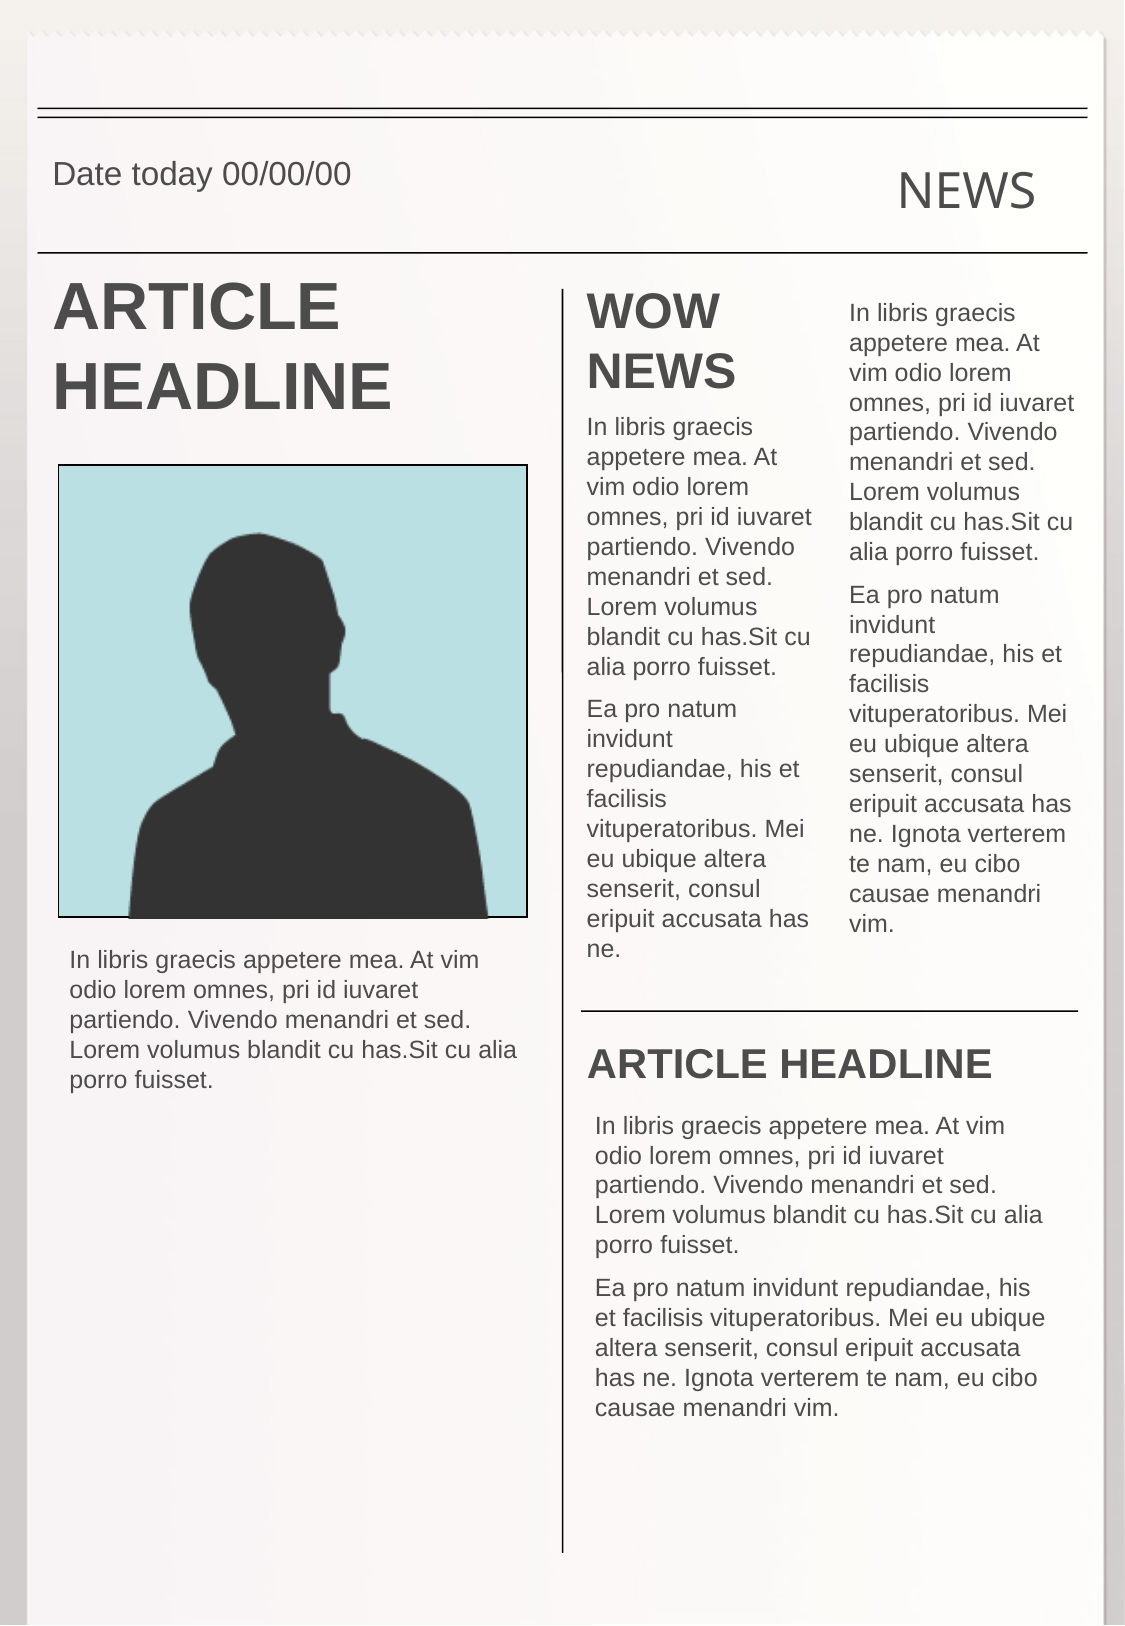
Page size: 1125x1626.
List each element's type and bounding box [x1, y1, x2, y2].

picture [0, 0, 1125, 1625]
text_box [58, 464, 528, 919]
